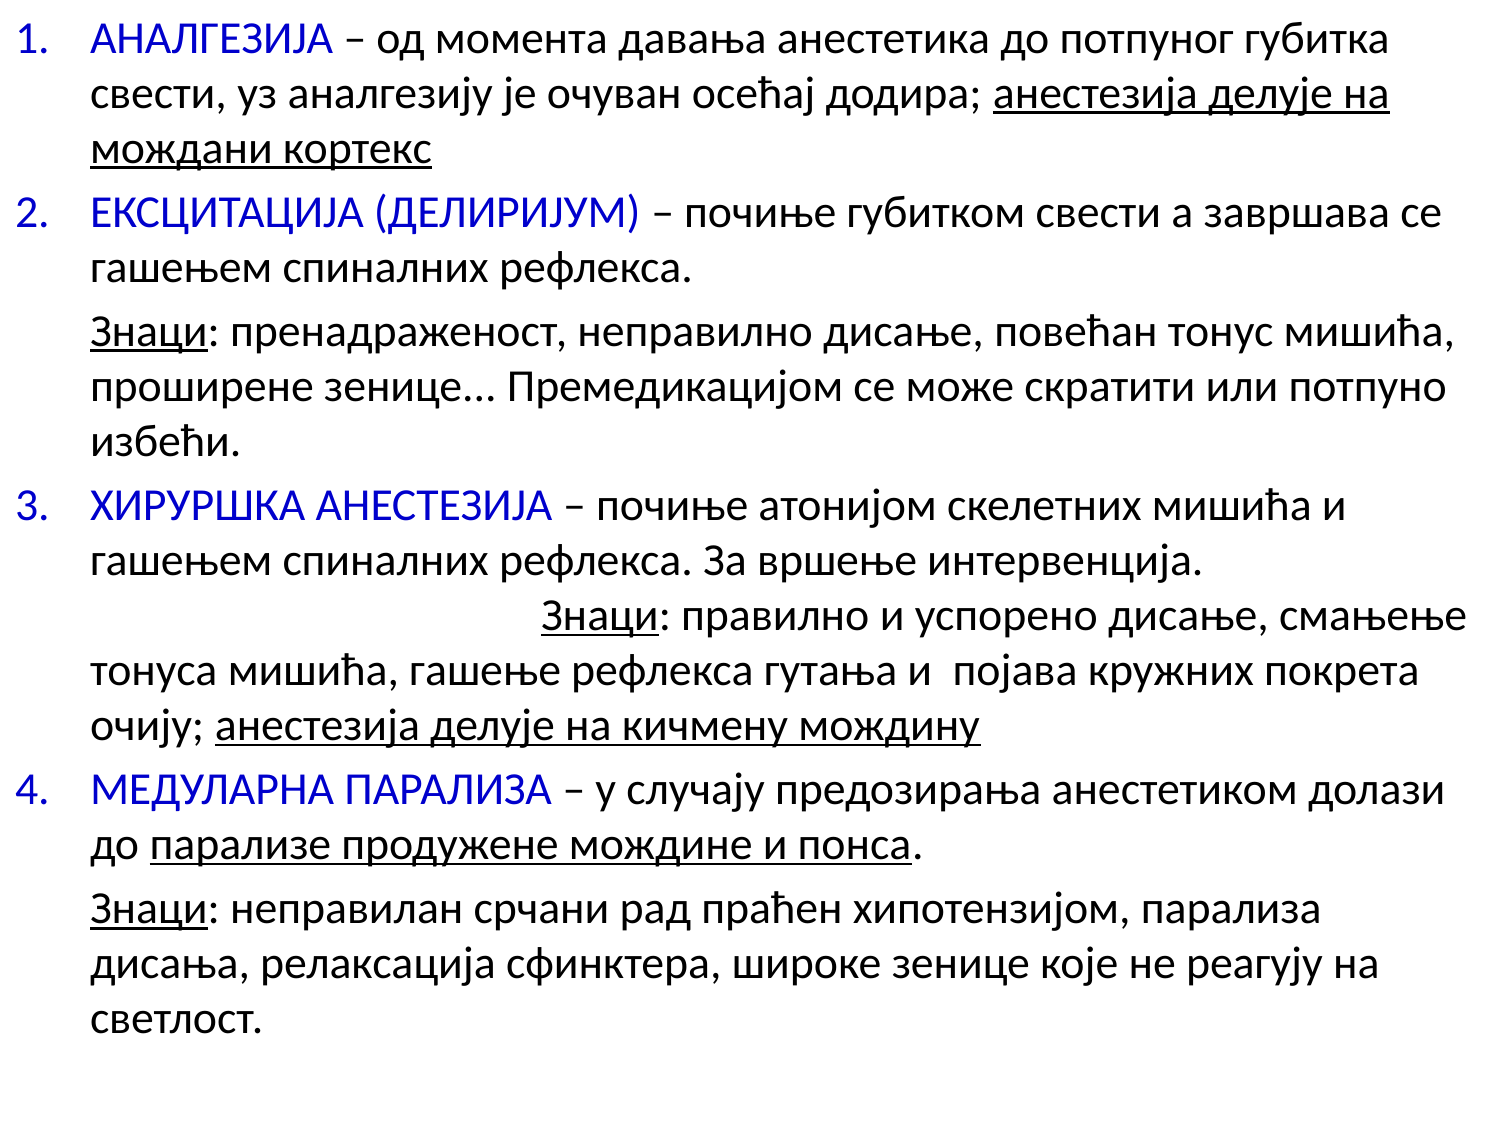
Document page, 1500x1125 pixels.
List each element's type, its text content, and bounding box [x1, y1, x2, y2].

list АНАЛГЕЗИЈА – од момента давања анестетика до потпуног губитка свести, уз аналгезију је очуван осећај додира; анестезија делује на мождани кортекс ЕКСЦИТАЦИЈА (ДЕЛИРИЈУМ) – почиње губитком свести а завршава се гашењем спиналних рефлекса. Знаци: пренадраженост, неправилно дисање, повећан тонус мишића, проширене зенице... Премедикацијом се може скратити или потпуно избећи. ХИРУРШКА АНЕСТЕЗИЈА – почиње атонијом скелетних мишића и гашењем спиналних рефлекса. За вршење интервенција. Знаци: правилно и успорено дисање, смањење тонуса мишића, гашење рефлекса гутања и појава кружних покрета очију; анестезија делује на кичмену мождину МЕДУЛАРНА ПАРАЛИЗА – у случају предозирања анестетиком долази до парализе продужене мождине и понса. Знаци: неправилан срчани рад праћен хипотензијом, парализа дисања, релаксација сфинктера, широке зенице које не реагују на светлост. [0, 0, 1500, 1067]
